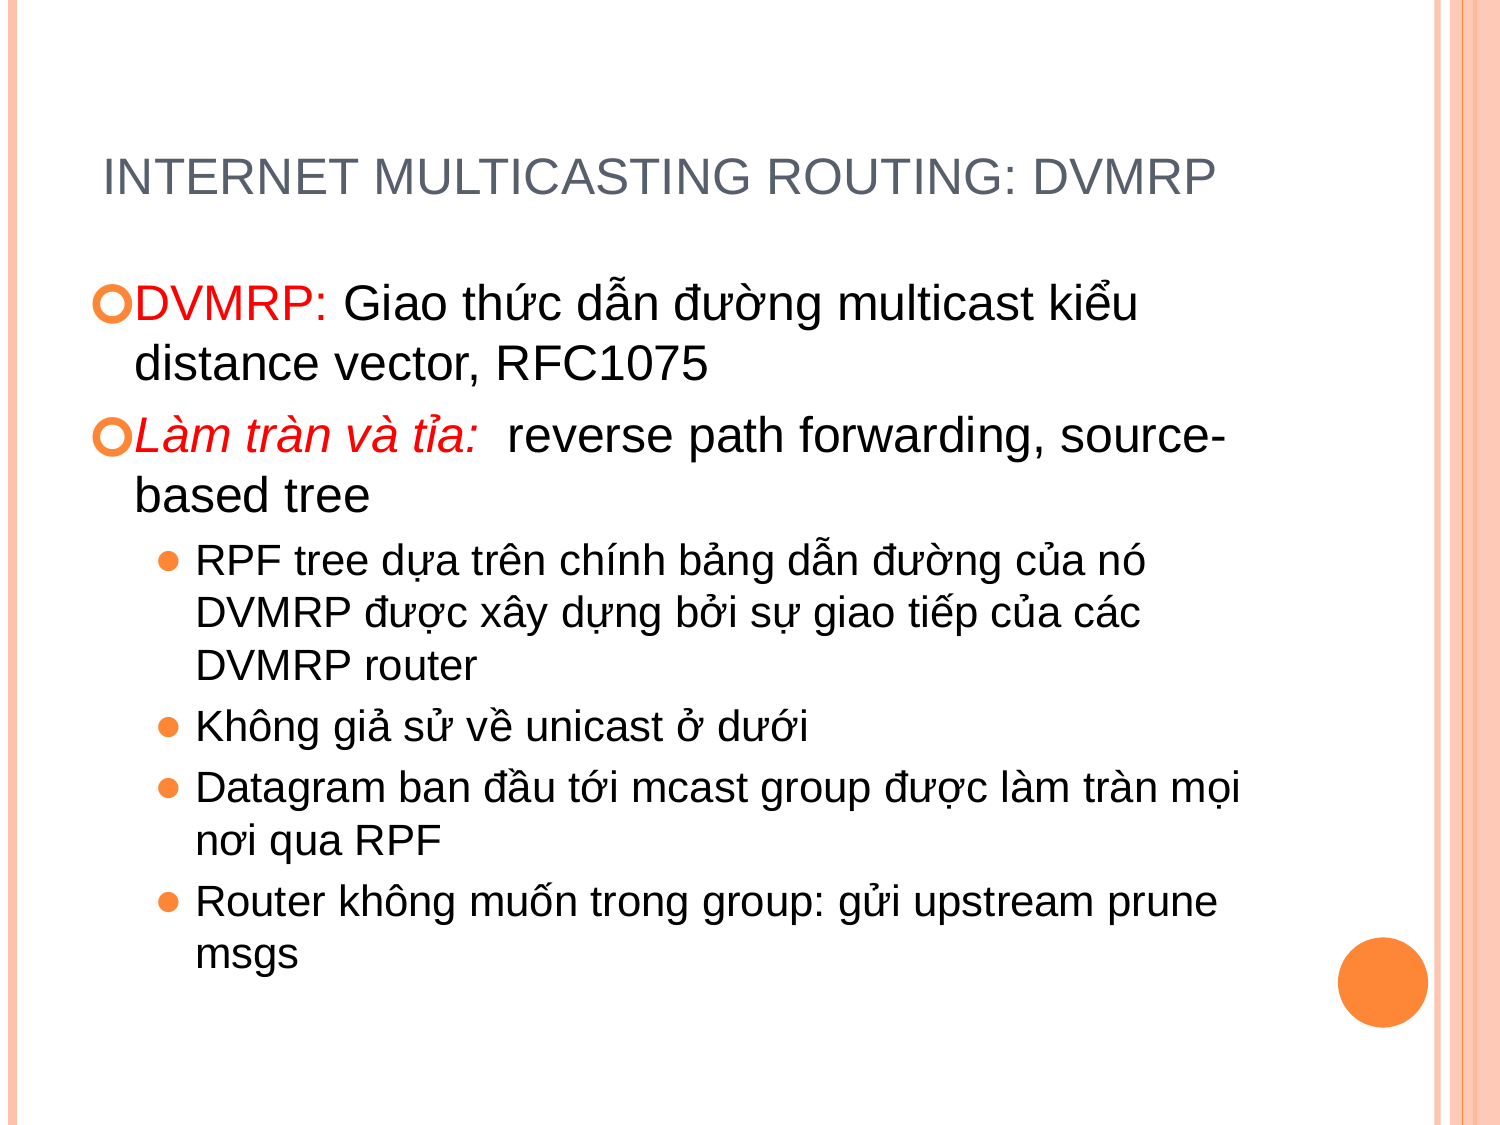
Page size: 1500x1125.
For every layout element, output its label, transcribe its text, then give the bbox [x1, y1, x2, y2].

list DVMRP: Giao thức dẫn đường multicast kiểu distance vector, RFC1075 Làm tràn và tỉa: reverse path forwarding, source-based tree RPF tree dựa trên chính bảng dẫn đường của nó DVMRP được xây dựng bởi sự giao tiếp của các DVMRP router Không giả sử về unicast ở dưới Datagram ban đầu tới mcast group được làm tràn mọi nơi qua RPF Router không muốn trong group: gửi upstream prune msgs [75, 262, 1300, 1062]
title Internet Multicasting Routing: DVMRP [87, 99, 1438, 213]
